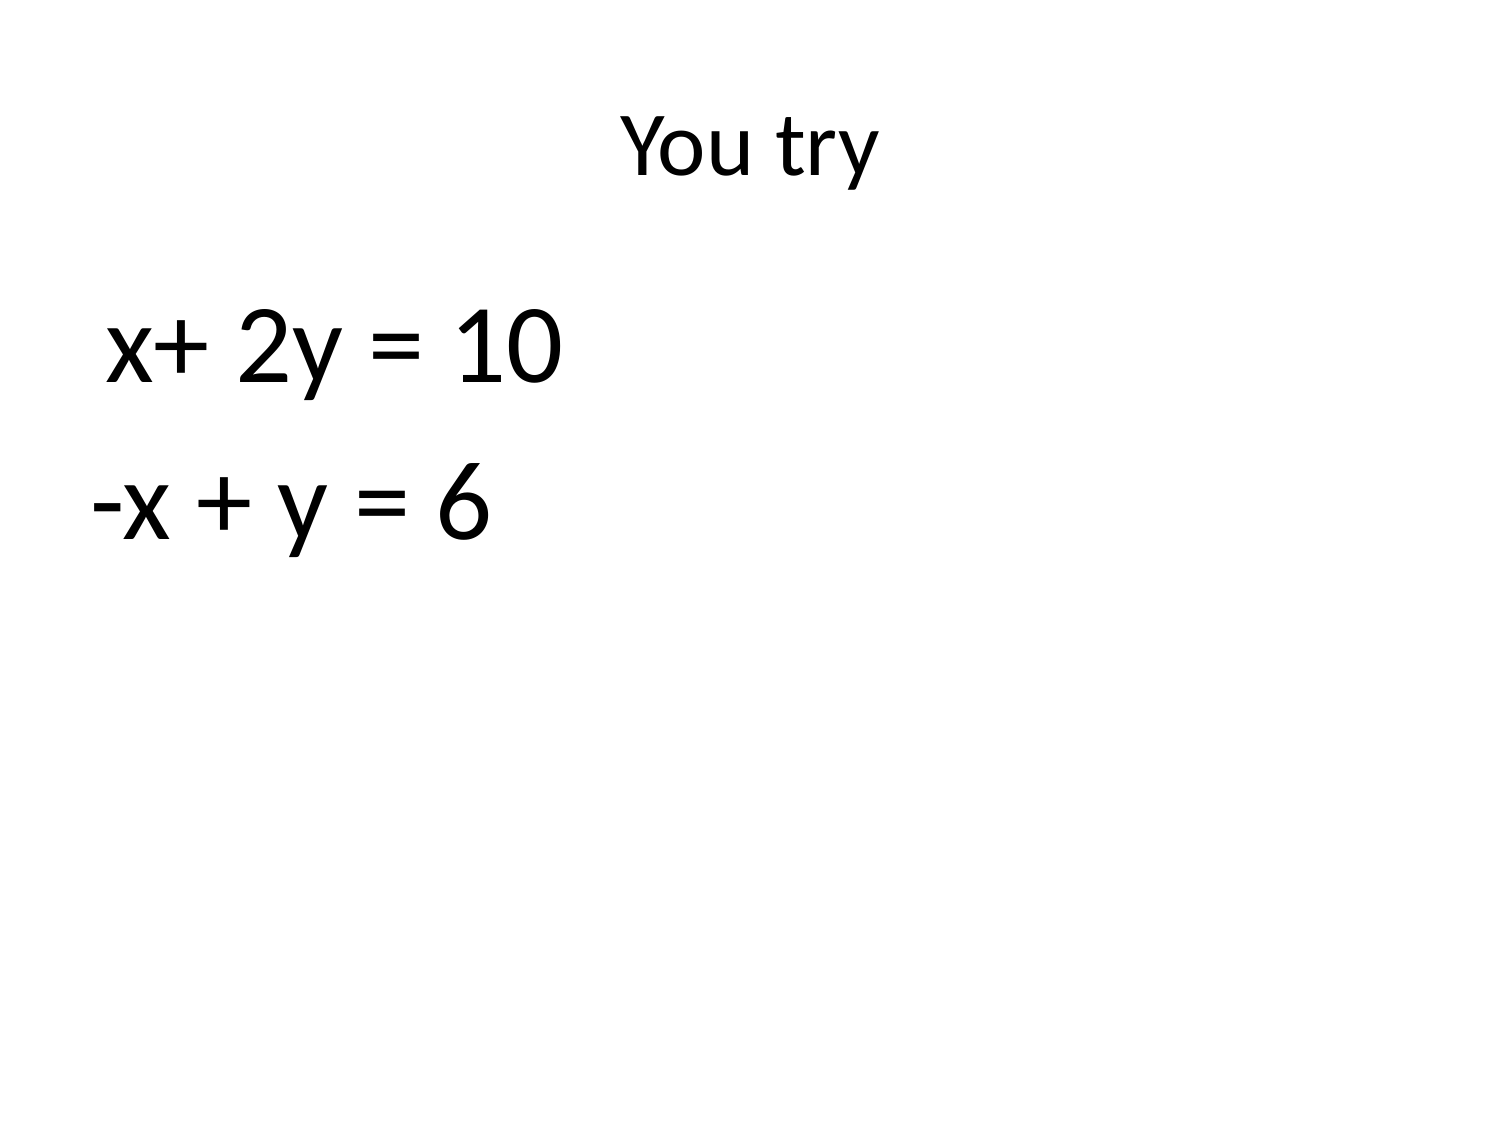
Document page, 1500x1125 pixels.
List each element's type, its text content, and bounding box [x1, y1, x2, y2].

list x+ 2y = 10 -x + y = 6 [75, 262, 1425, 1005]
title You try [75, 45, 1425, 233]
